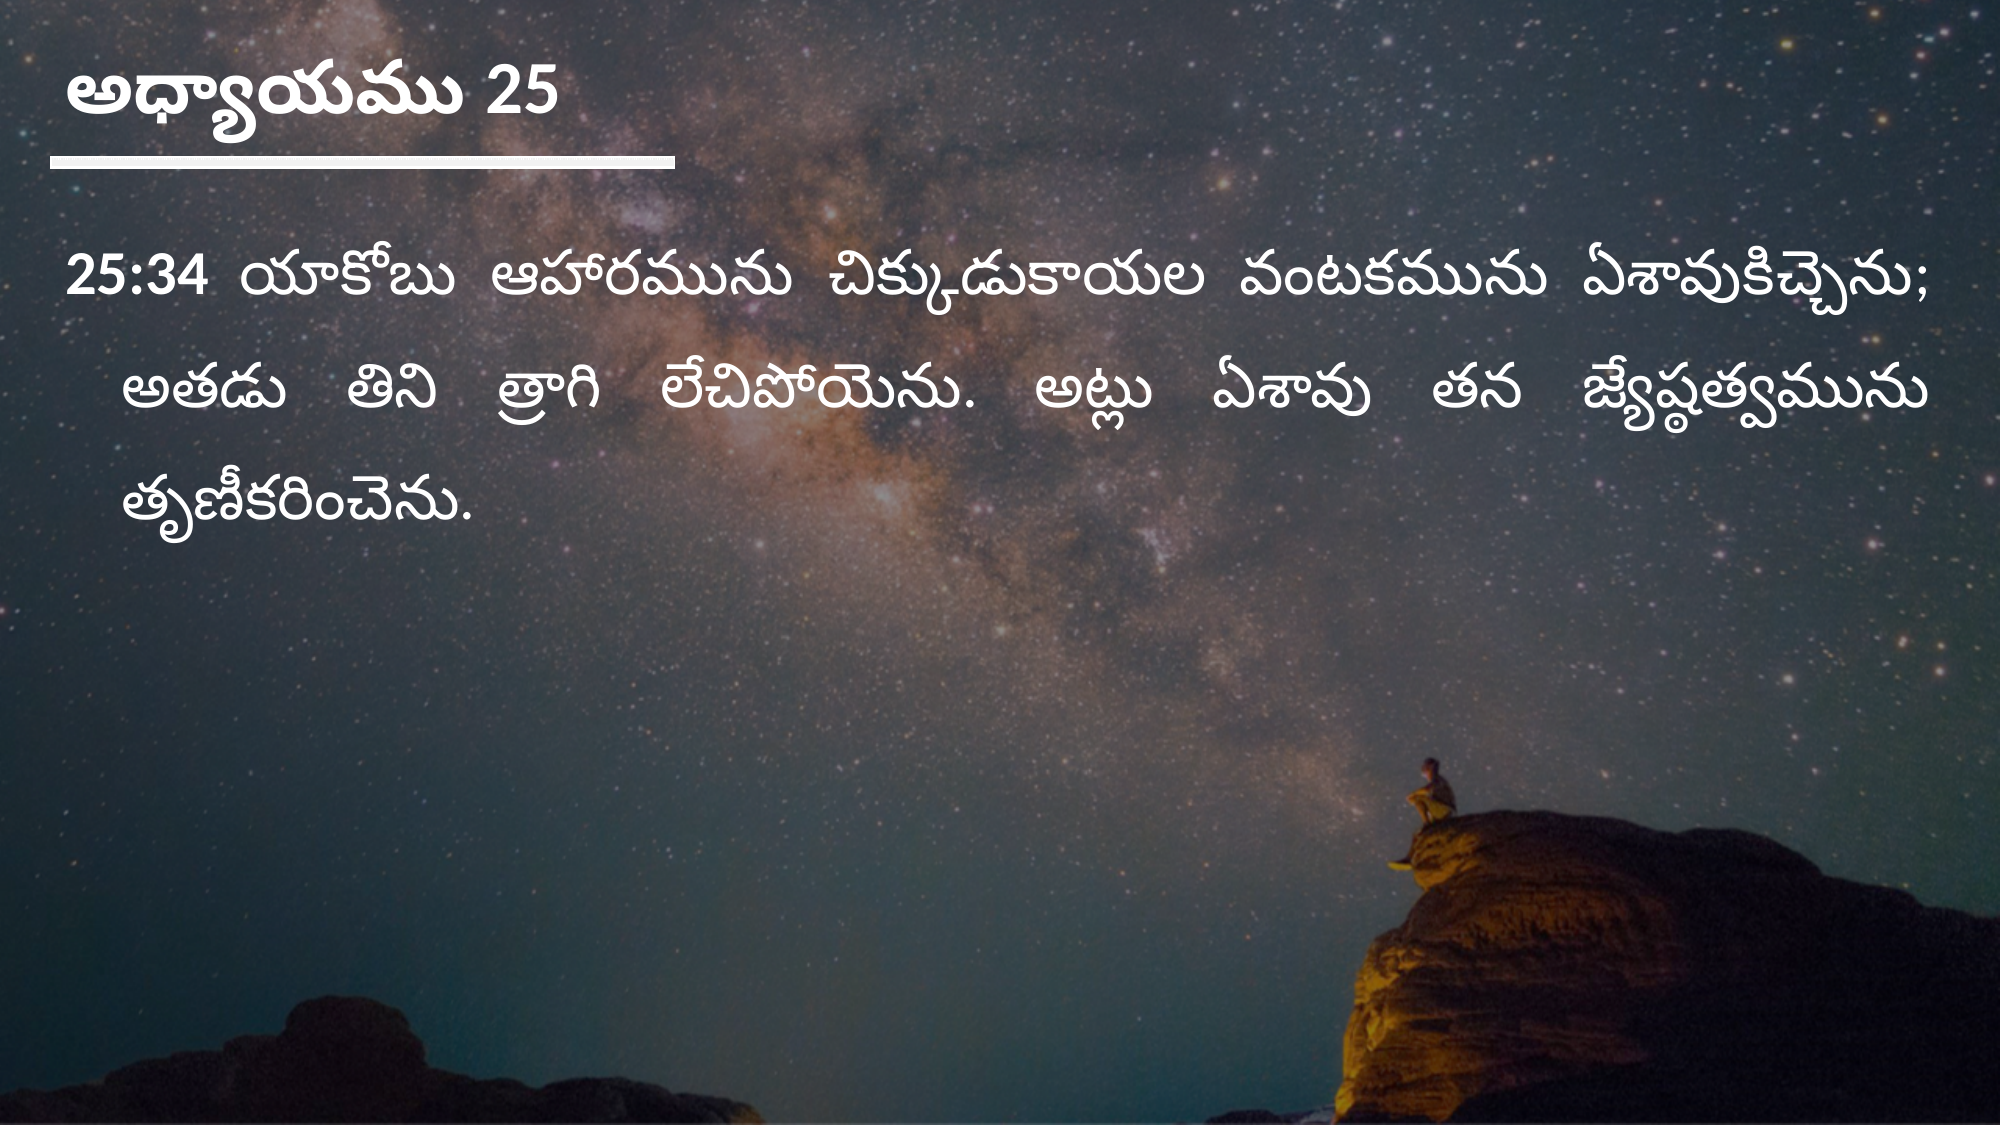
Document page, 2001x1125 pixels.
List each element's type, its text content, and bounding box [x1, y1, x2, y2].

title అధ్యాయము 25 [50, 0, 1925, 167]
list 25:34 యాకోబు ఆహారమును చిక్కుడుకాయల వంటకమును ఏశావుకిచ్చెను; అతడు తిని త్రాగి లేచిపోయెను. అట్లు ఏశావు తన జ్యేష్ఠత్వమును తృణీకరించెను. [50, 187, 1946, 1063]
picture [0, 0, 2000, 1125]
